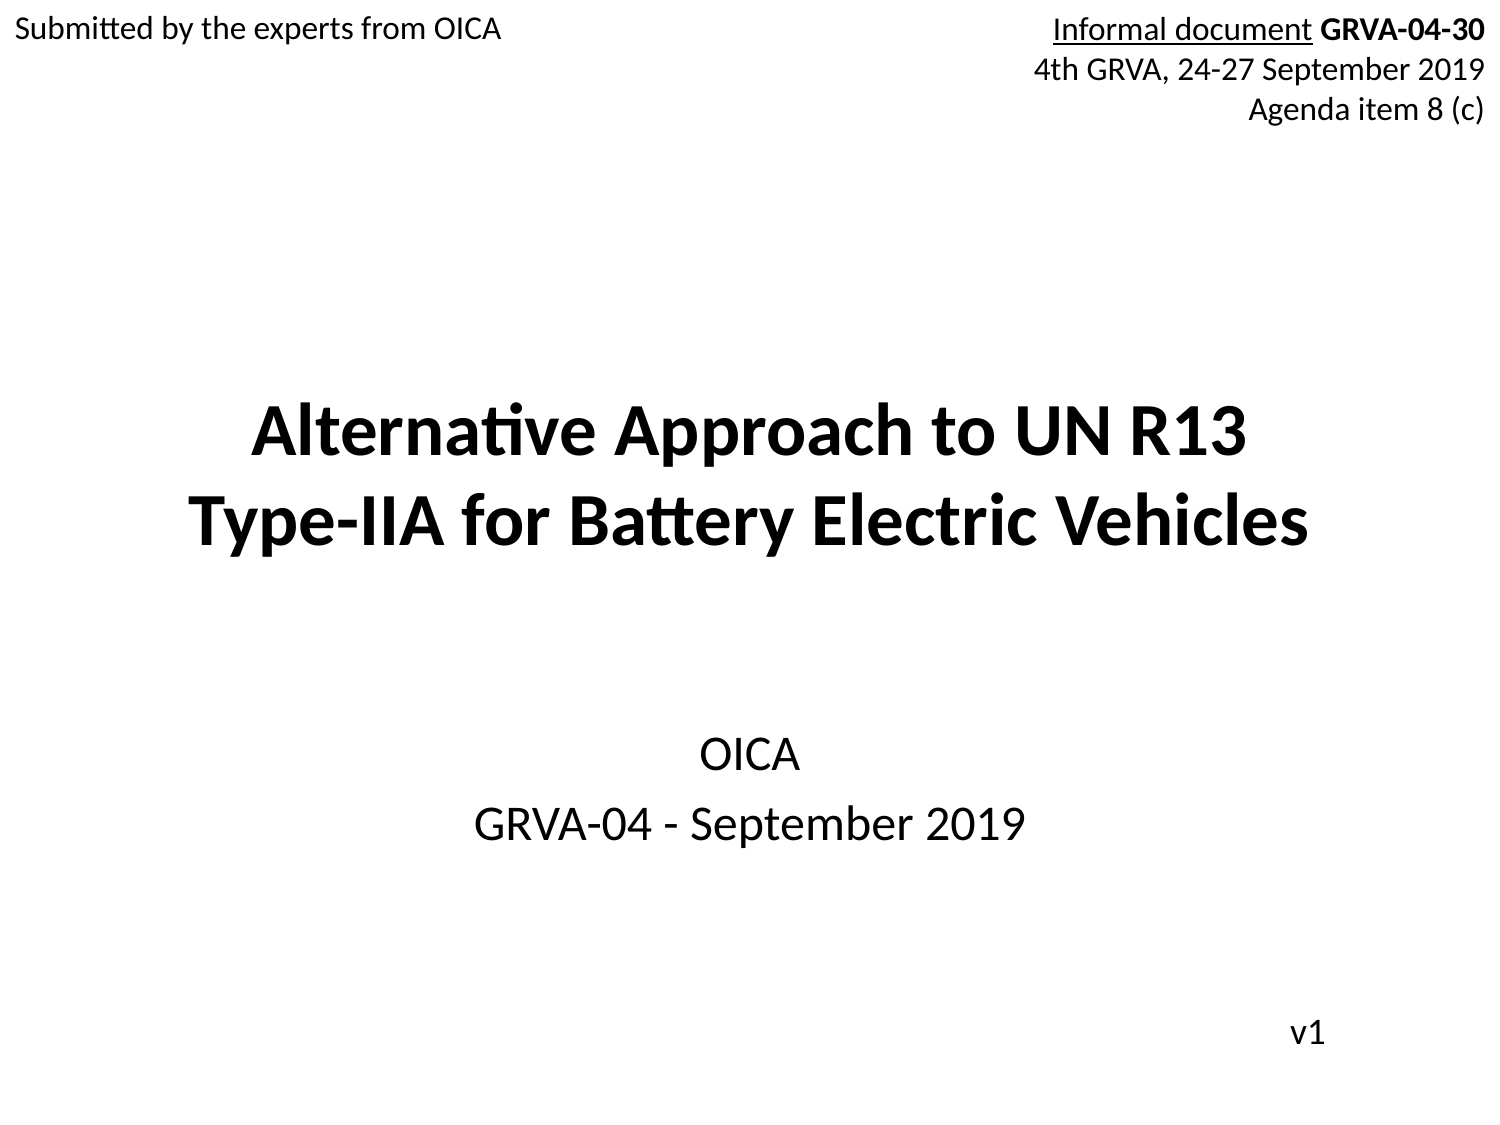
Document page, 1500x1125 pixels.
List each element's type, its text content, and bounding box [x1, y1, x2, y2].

subtitle OICA GRVA-04 - September 2019 [225, 712, 1275, 925]
title Alternative Approach to UN R13 Type-IIA for Battery Electric Vehicles [112, 349, 1388, 591]
text_box Informal document GRVA-04-30 4th GRVA, 24-27 September 2019 Agenda item 8 (c) [899, 0, 1500, 135]
text_box Submitted by the experts from OICA [0, 0, 575, 54]
text_box v1 [1275, 999, 1342, 1060]
